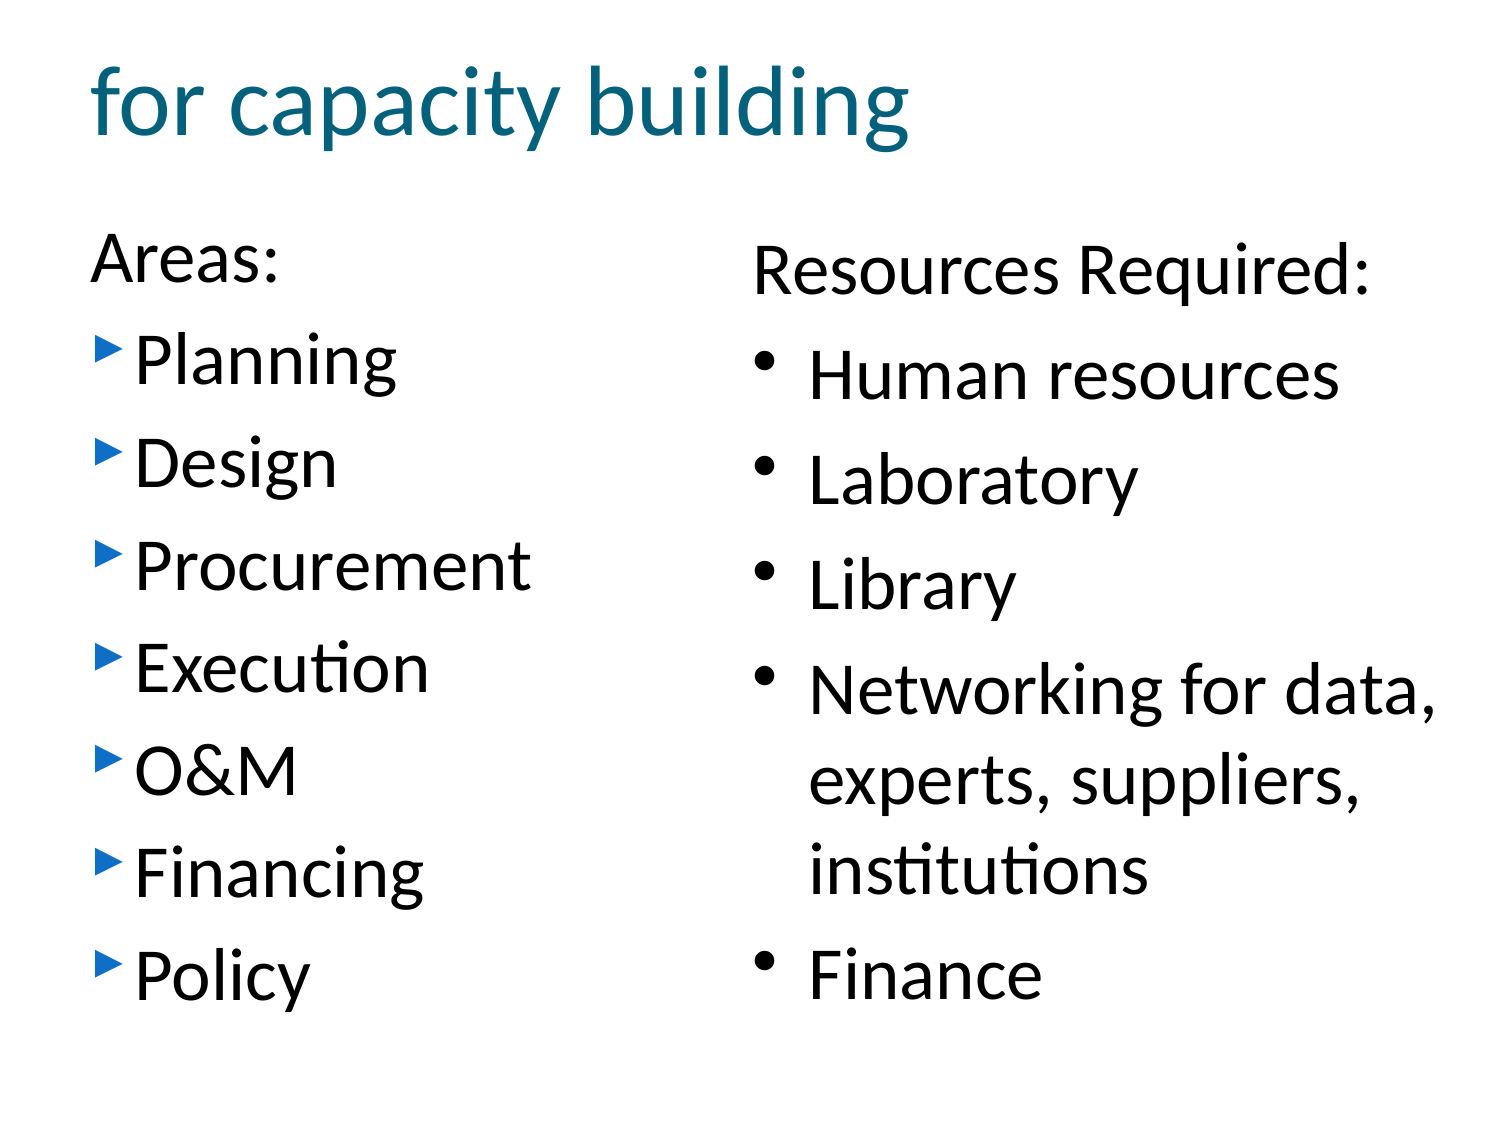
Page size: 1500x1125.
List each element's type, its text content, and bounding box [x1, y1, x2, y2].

title for capacity building [74, 44, 1426, 163]
list Areas: Planning Design Procurement Execution O&M Financing Policy [74, 199, 613, 1026]
text_box Resources Required: Human resources Laboratory Library Networking for data, experts, suppliers, institutions Finance [737, 212, 1500, 1013]
